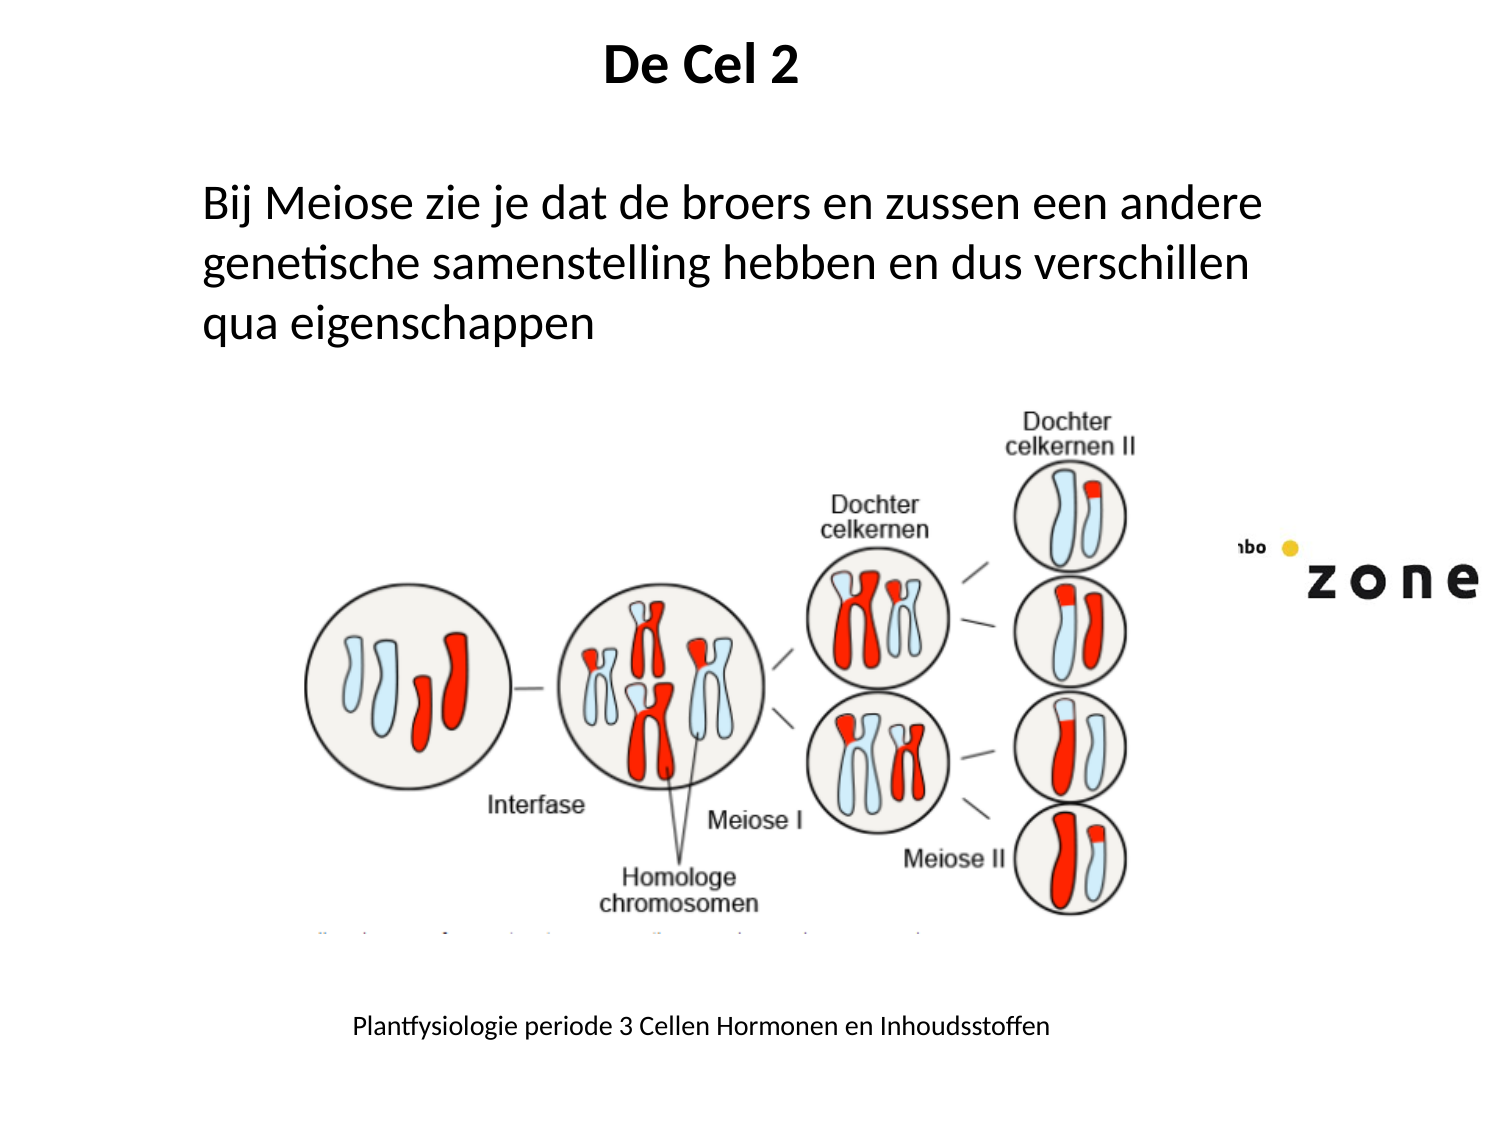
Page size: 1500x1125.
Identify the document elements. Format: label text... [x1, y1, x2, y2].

title De Cel 2 [166, 24, 1238, 166]
text_box Plantfysiologie periode 3 Cellen Hormonen en Inhoudsstoffen [275, 999, 1129, 1049]
picture [253, 364, 1239, 935]
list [1244, 495, 1500, 630]
text_box Bij Meiose zie je dat de broers en zussen een andere genetische samenstelling hebben en dus verschillen qua eigenschappen [187, 117, 1338, 358]
